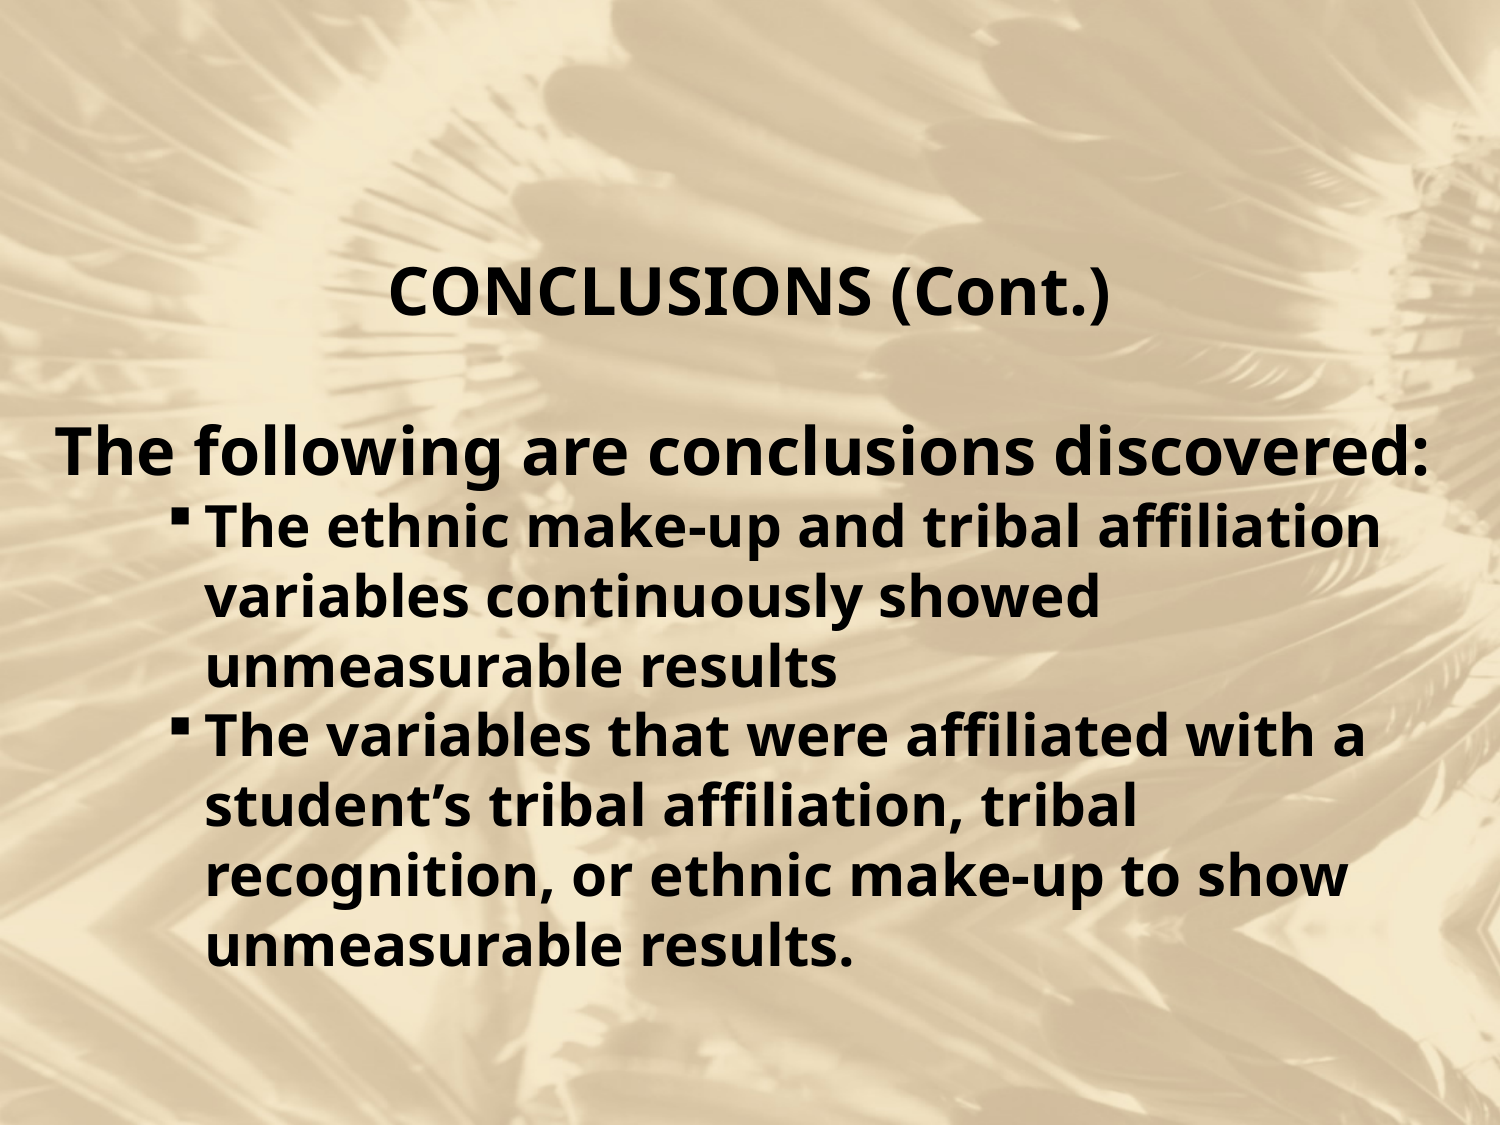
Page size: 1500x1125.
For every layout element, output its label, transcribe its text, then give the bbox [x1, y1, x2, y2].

list CONCLUSIONS (Cont.) The following are conclusions discovered: The ethnic make-up and tribal affiliation variables continuously showed unmeasurable results The variables that were affiliated with a student’s tribal affiliation, tribal recognition, or ethnic make-up to show unmeasurable results. [39, 241, 1461, 884]
picture [0, 0, 1500, 1125]
